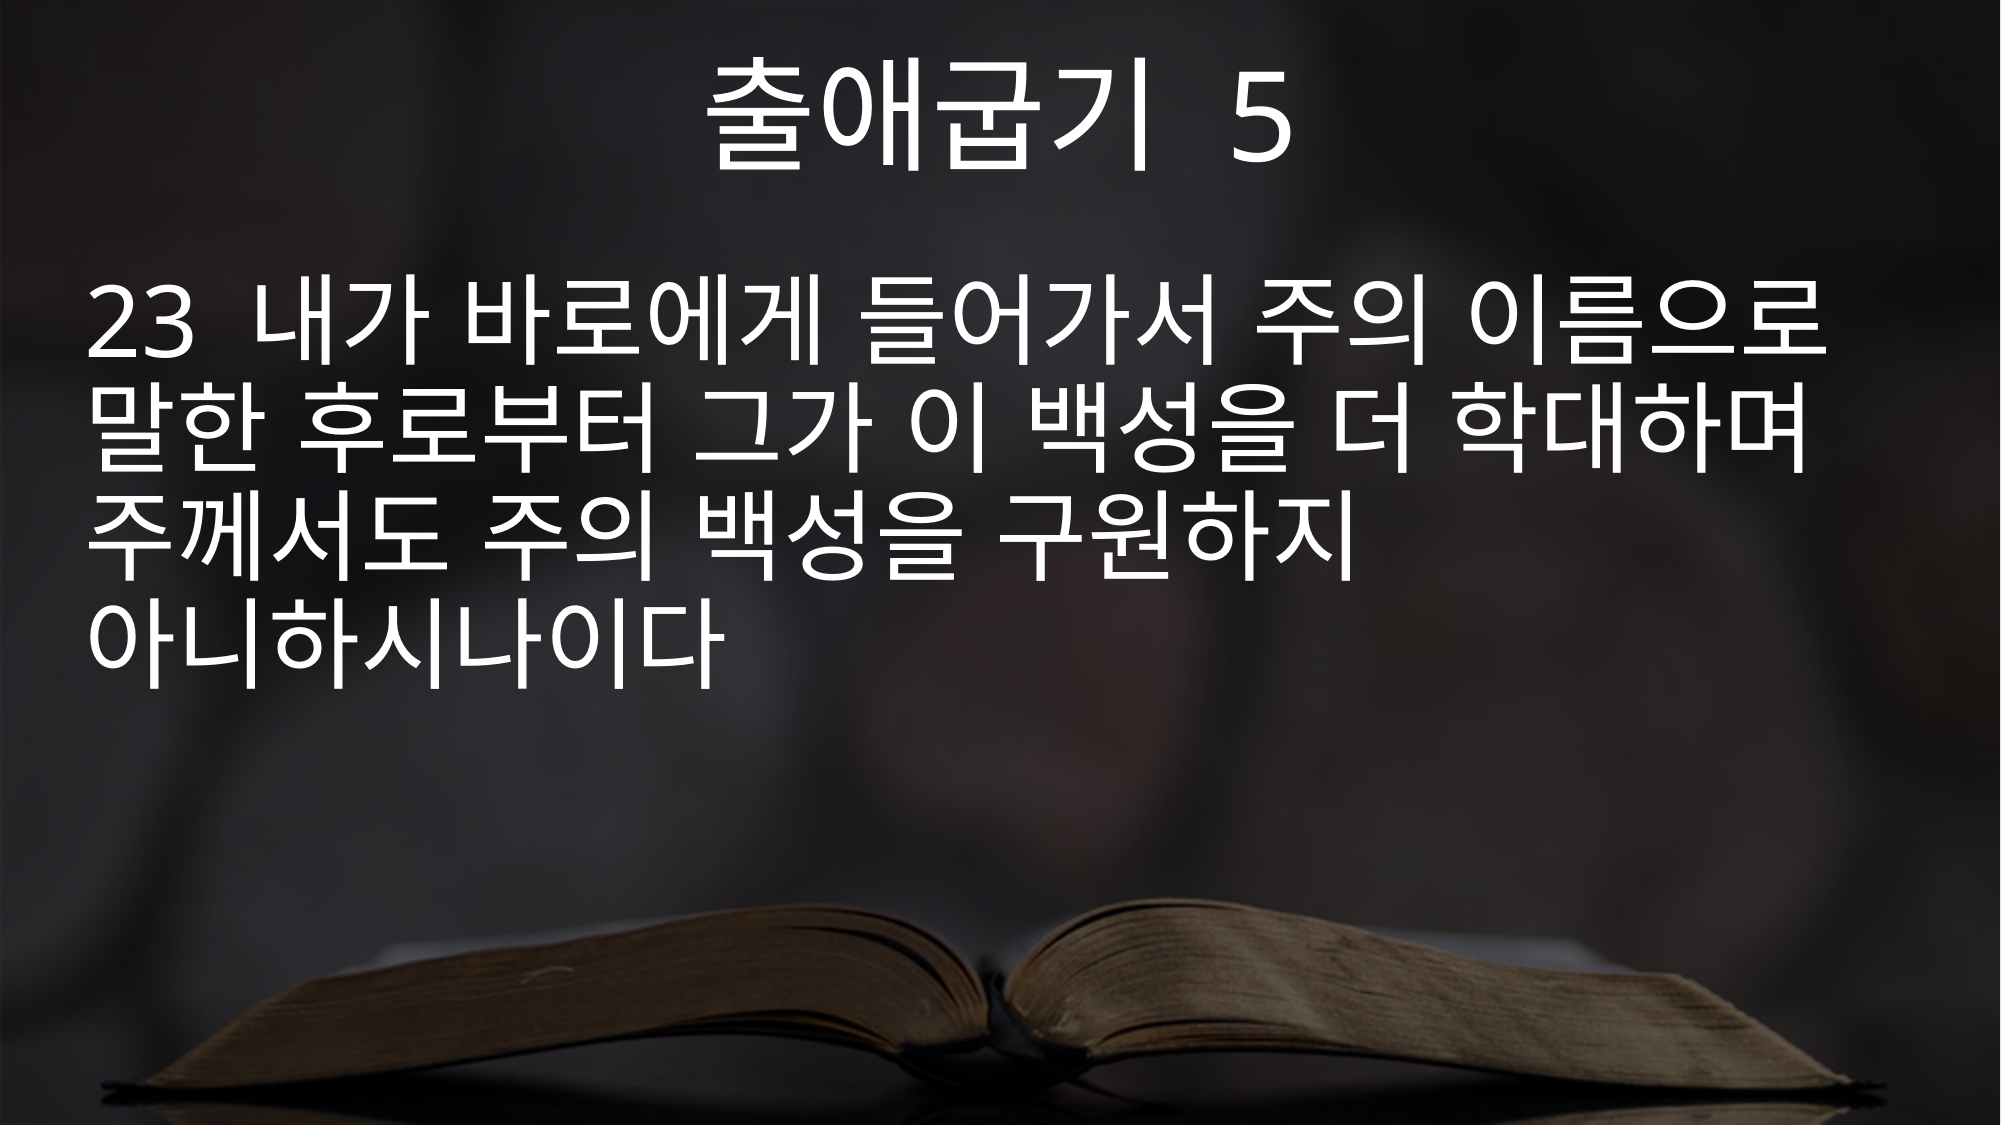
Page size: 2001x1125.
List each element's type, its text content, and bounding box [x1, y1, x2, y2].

picture [0, 0, 2001, 1125]
list 23 내가 바로에게 들어가서 주의 이름으로 말한 후로부터 그가 이 백성을 더 학대하며 주께서도 주의 백성을 구원하지 아니하시나이다 [69, 263, 1953, 423]
footer 출애굽기 5 [0, 32, 2000, 192]
